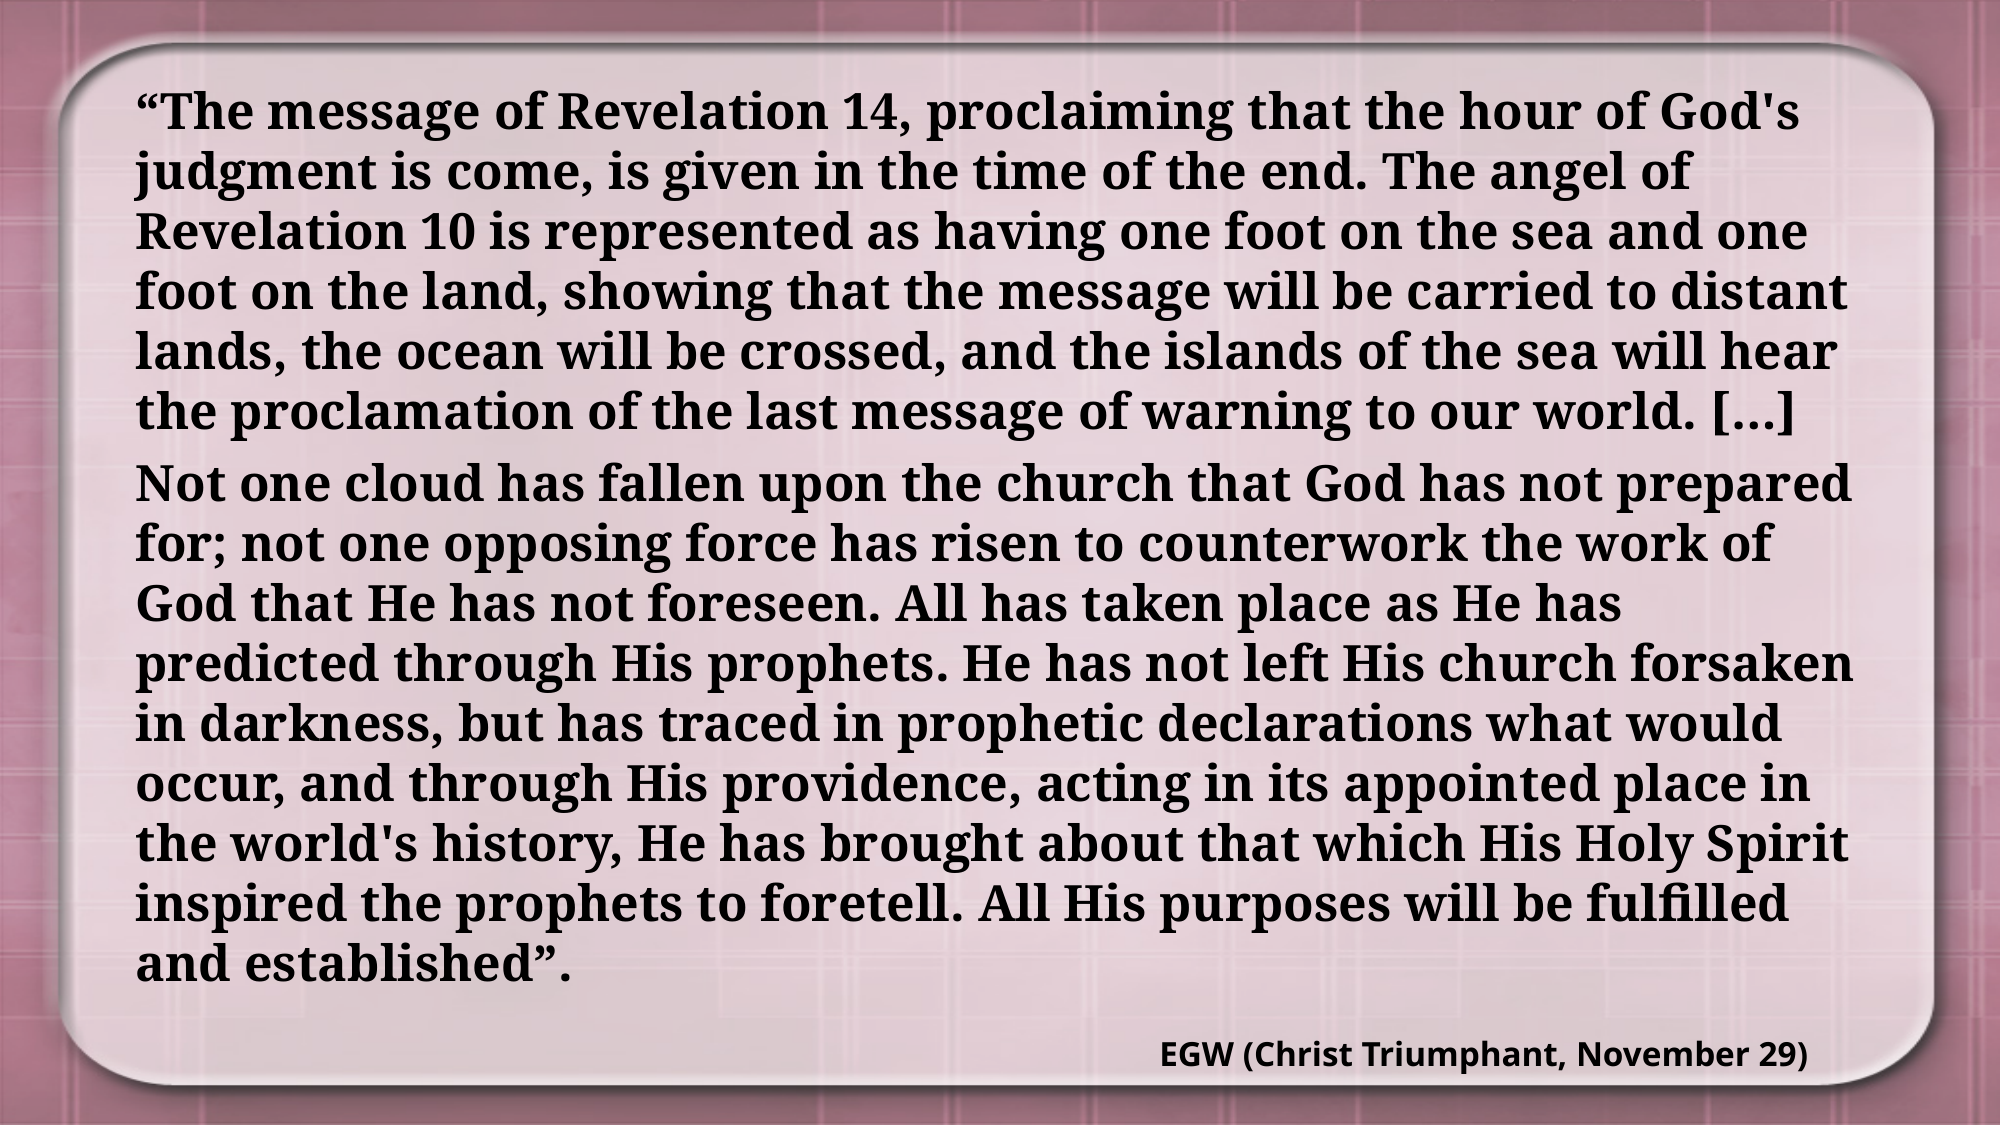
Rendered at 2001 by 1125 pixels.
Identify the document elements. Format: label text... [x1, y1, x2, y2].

text_box EGW (Christ Triumphant, November 29) [1144, 1025, 1824, 1080]
text_box “The message of Revelation 14, proclaiming that the hour of God's judgment is come, is given in the time of the end. The angel of Revelation 10 is represented as having one foot on the sea and one foot on the land, showing that the message will be carried to distant lands, the ocean will be crossed, and the islands of the sea will hear the proclamation of the last message of warning to our world. […] Not one cloud has fallen upon the church that God has not prepared for; not one opposing force has risen to counterwork the work of God that He has not foreseen. All has taken place as He has predicted through His prophets. He has not left His church forsaken in darkness, but has traced in prophetic declarations what would occur, and through His providence, acting in its appointed place in the world's history, He has brought about that which His Holy Spirit inspired the prophets to foretell. All His purposes will be fulfilled and established”. [121, 71, 1879, 1000]
